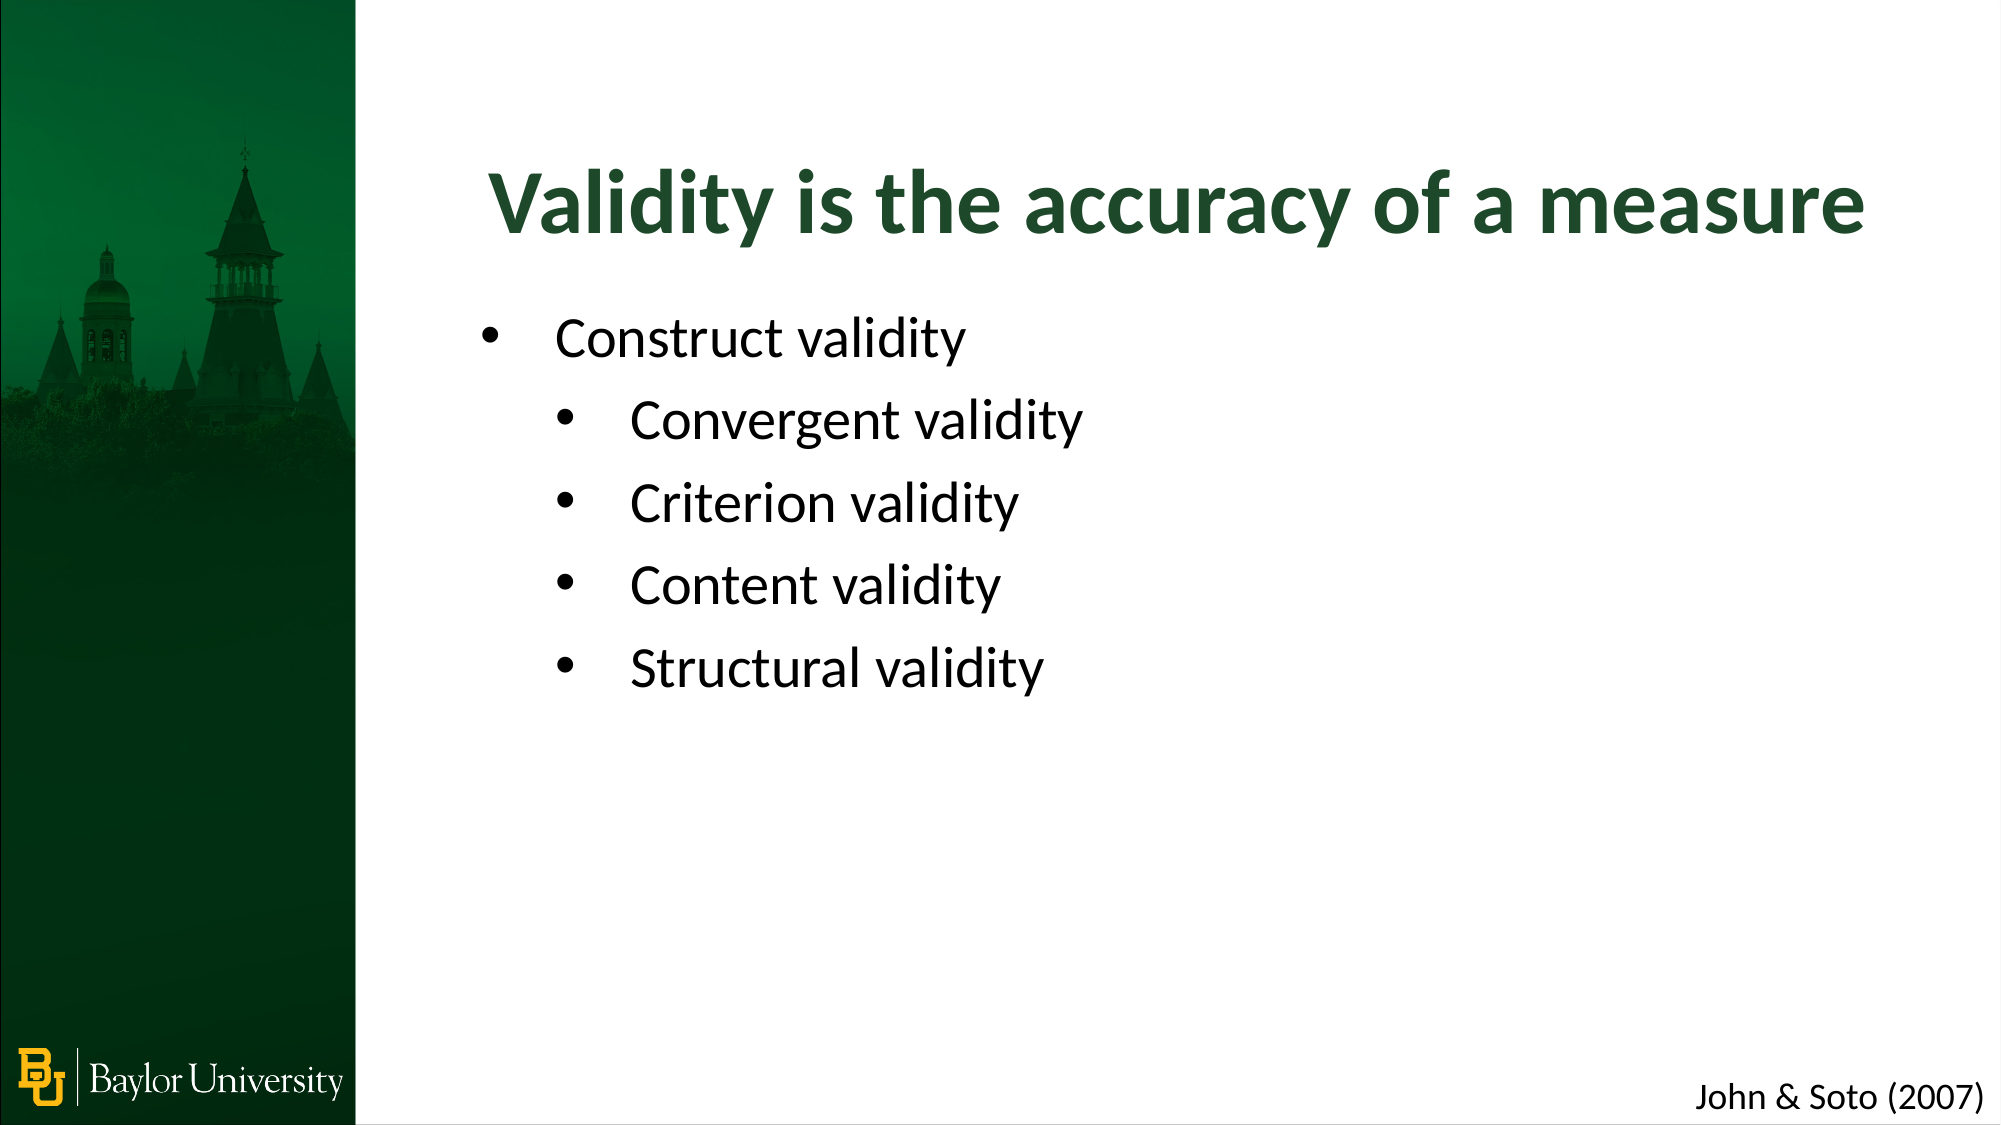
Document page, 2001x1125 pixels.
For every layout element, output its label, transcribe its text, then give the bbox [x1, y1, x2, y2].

text_box John & Soto (2007) [1602, 1064, 2000, 1125]
text_box Validity is the accuracy of a measure [357, 146, 2000, 292]
picture [0, 0, 2001, 1125]
text_box Construct validity Convergent validity Criterion validity Content validity Structural validity [464, 291, 1858, 707]
